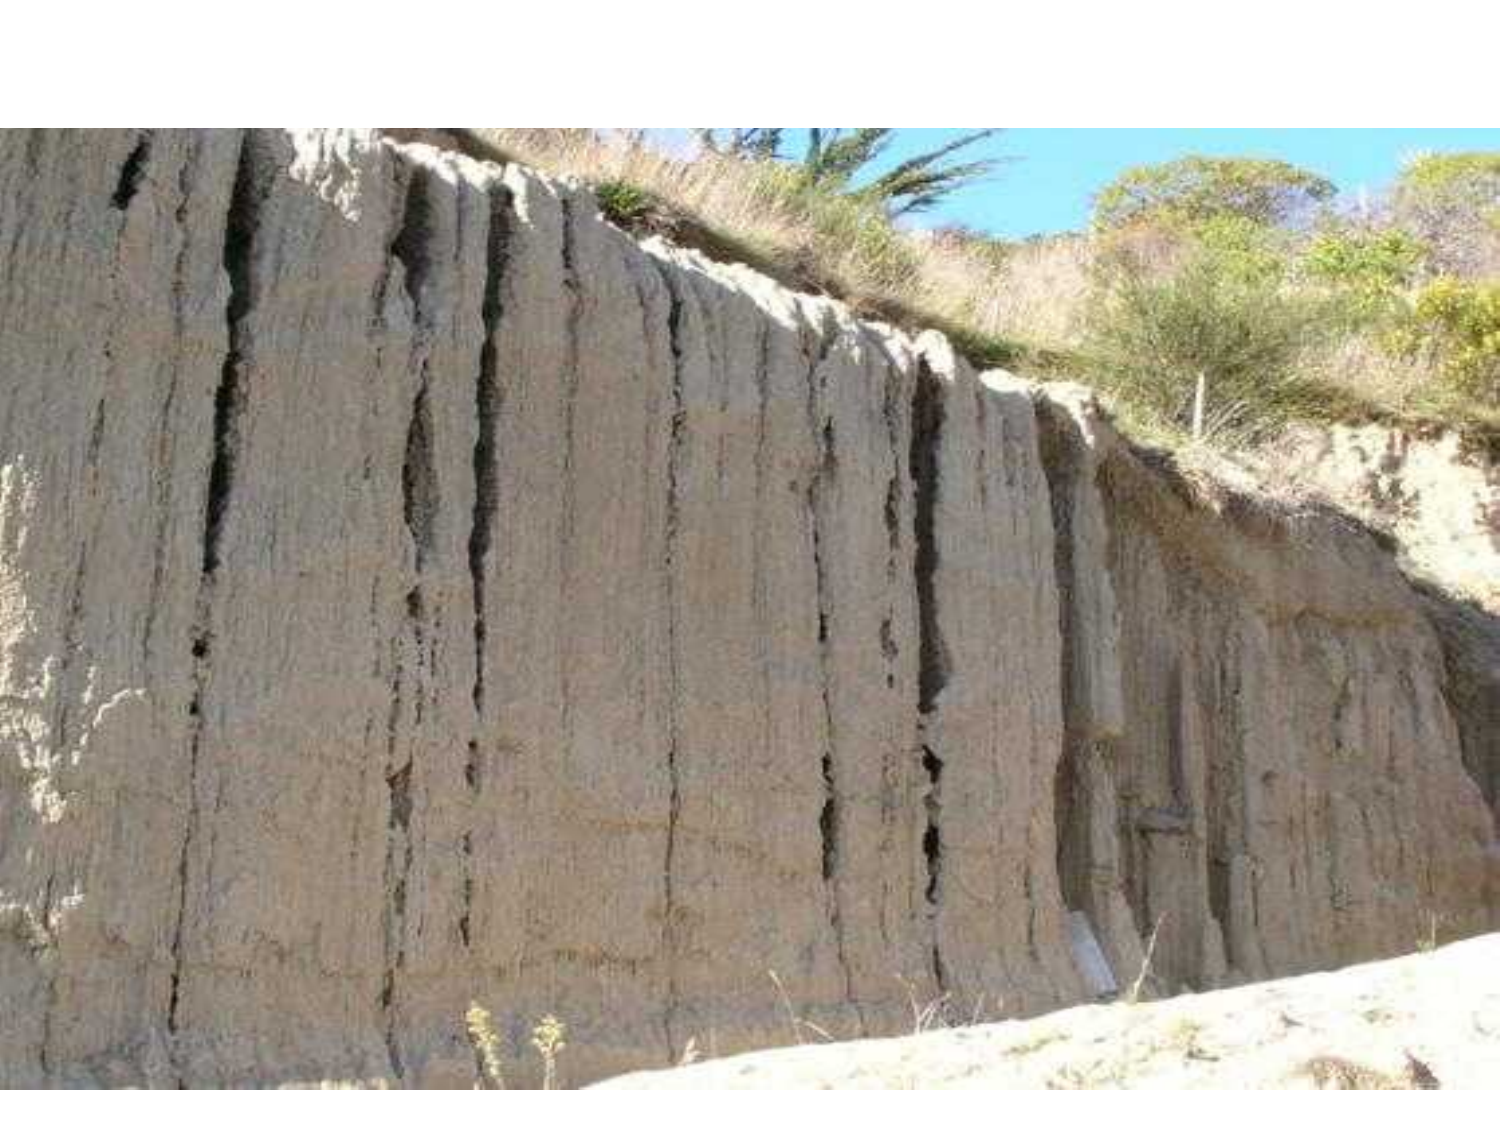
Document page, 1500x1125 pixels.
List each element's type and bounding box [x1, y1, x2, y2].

picture [0, 128, 1500, 1090]
